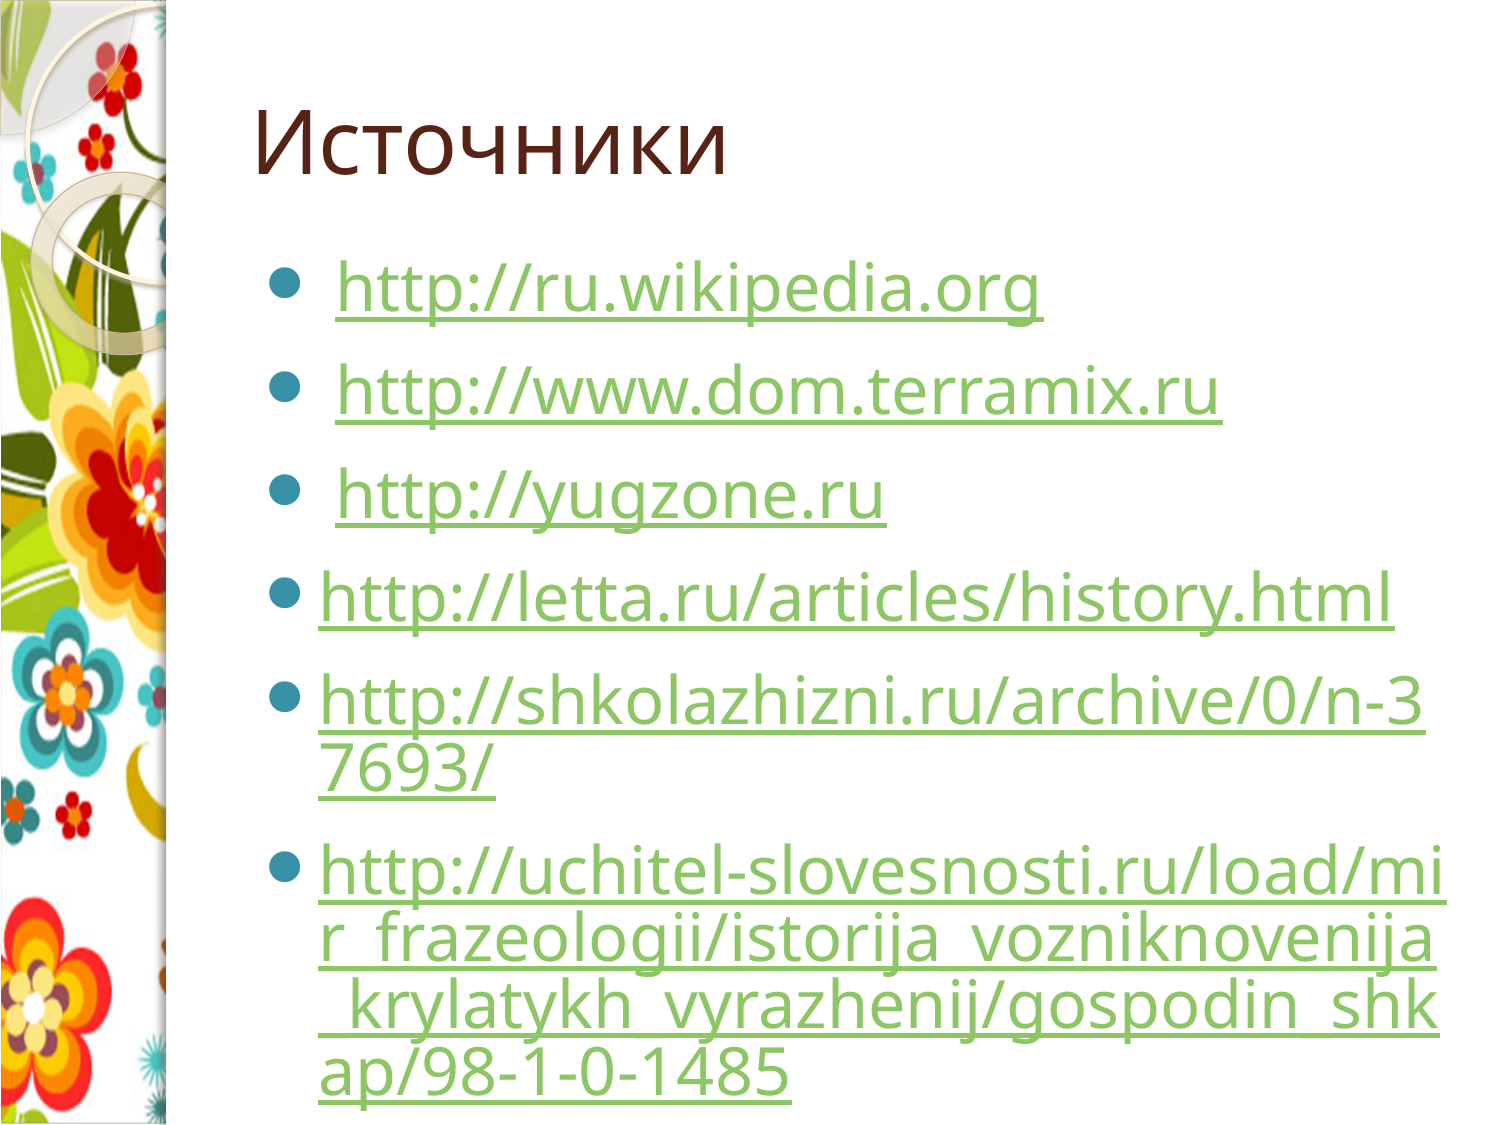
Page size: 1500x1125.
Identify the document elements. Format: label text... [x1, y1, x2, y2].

picture [53, 241, 160, 332]
title Источники [235, 45, 1466, 233]
picture [136, 0, 164, 4]
picture [62, 195, 160, 280]
picture [32, 13, 160, 207]
list http://ru.wikipedia.org http://www.dom.terramix.ru http://yugzone.ru http://letta.ru/articles/history.html http://shkolazhizni.ru/archive/0/n-37693/ http://uchitel-slovesnosti.ru/load/mir_frazeologii/istorija_vozniknovenija_krylatykh_vyrazhenij/gospodin_shkap/98-1-0-1485 http://stranamasterov.ru/node/85860 [235, 237, 1466, 1025]
picture [0, 134, 166, 1125]
